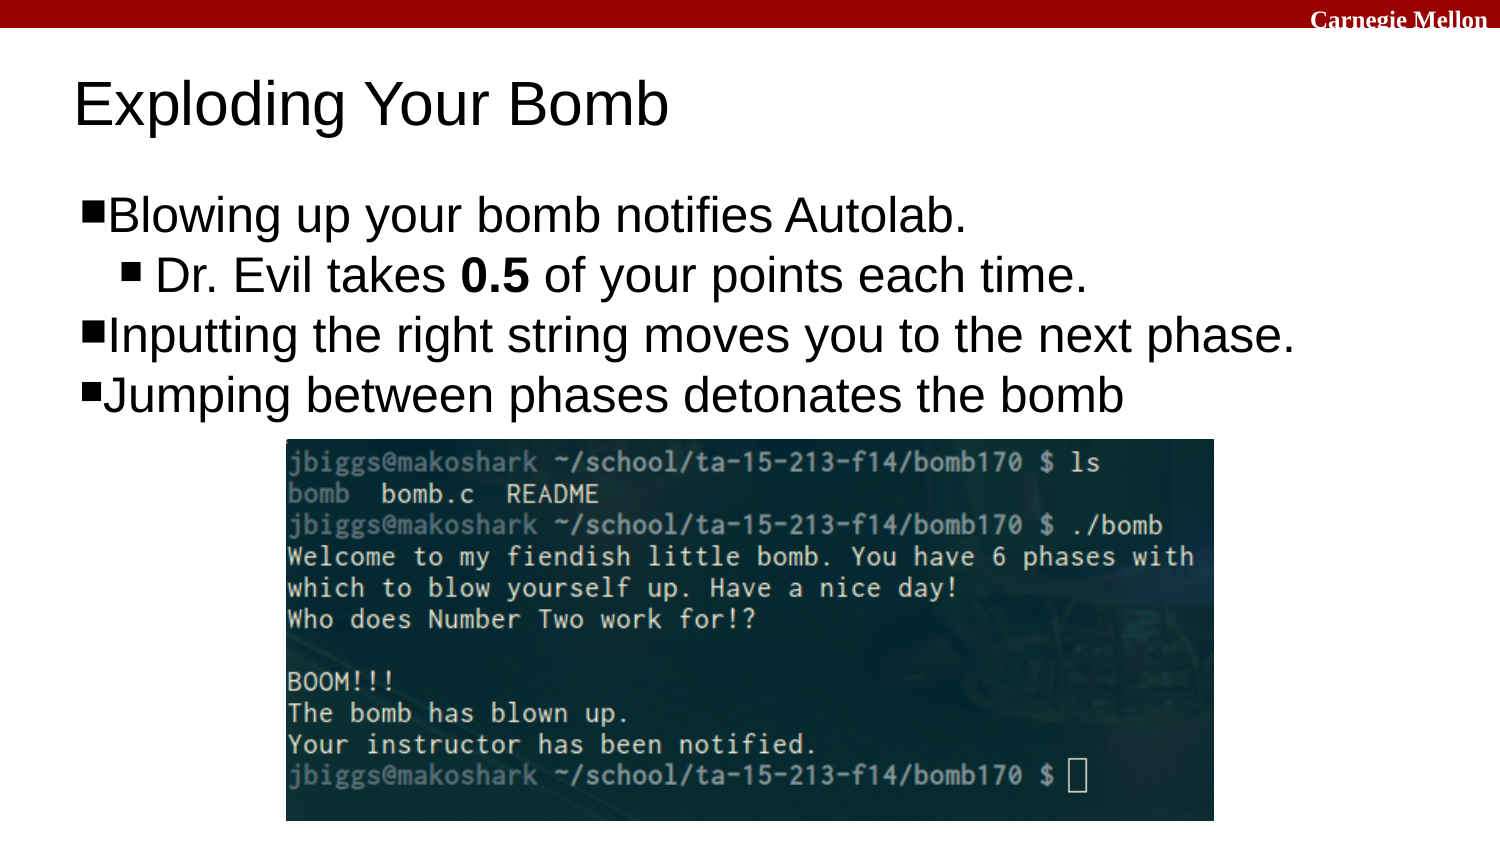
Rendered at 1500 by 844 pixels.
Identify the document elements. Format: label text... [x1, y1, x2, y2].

text_box Blowing up your bomb notifies Autolab. Dr. Evil takes 0.5 of your points each time. Inputting the right string moves you to the next phase. Jumping between phases detonates the bomb [65, 167, 1361, 673]
text_box Exploding Your Bomb [58, 15, 1304, 186]
picture [286, 438, 1214, 821]
